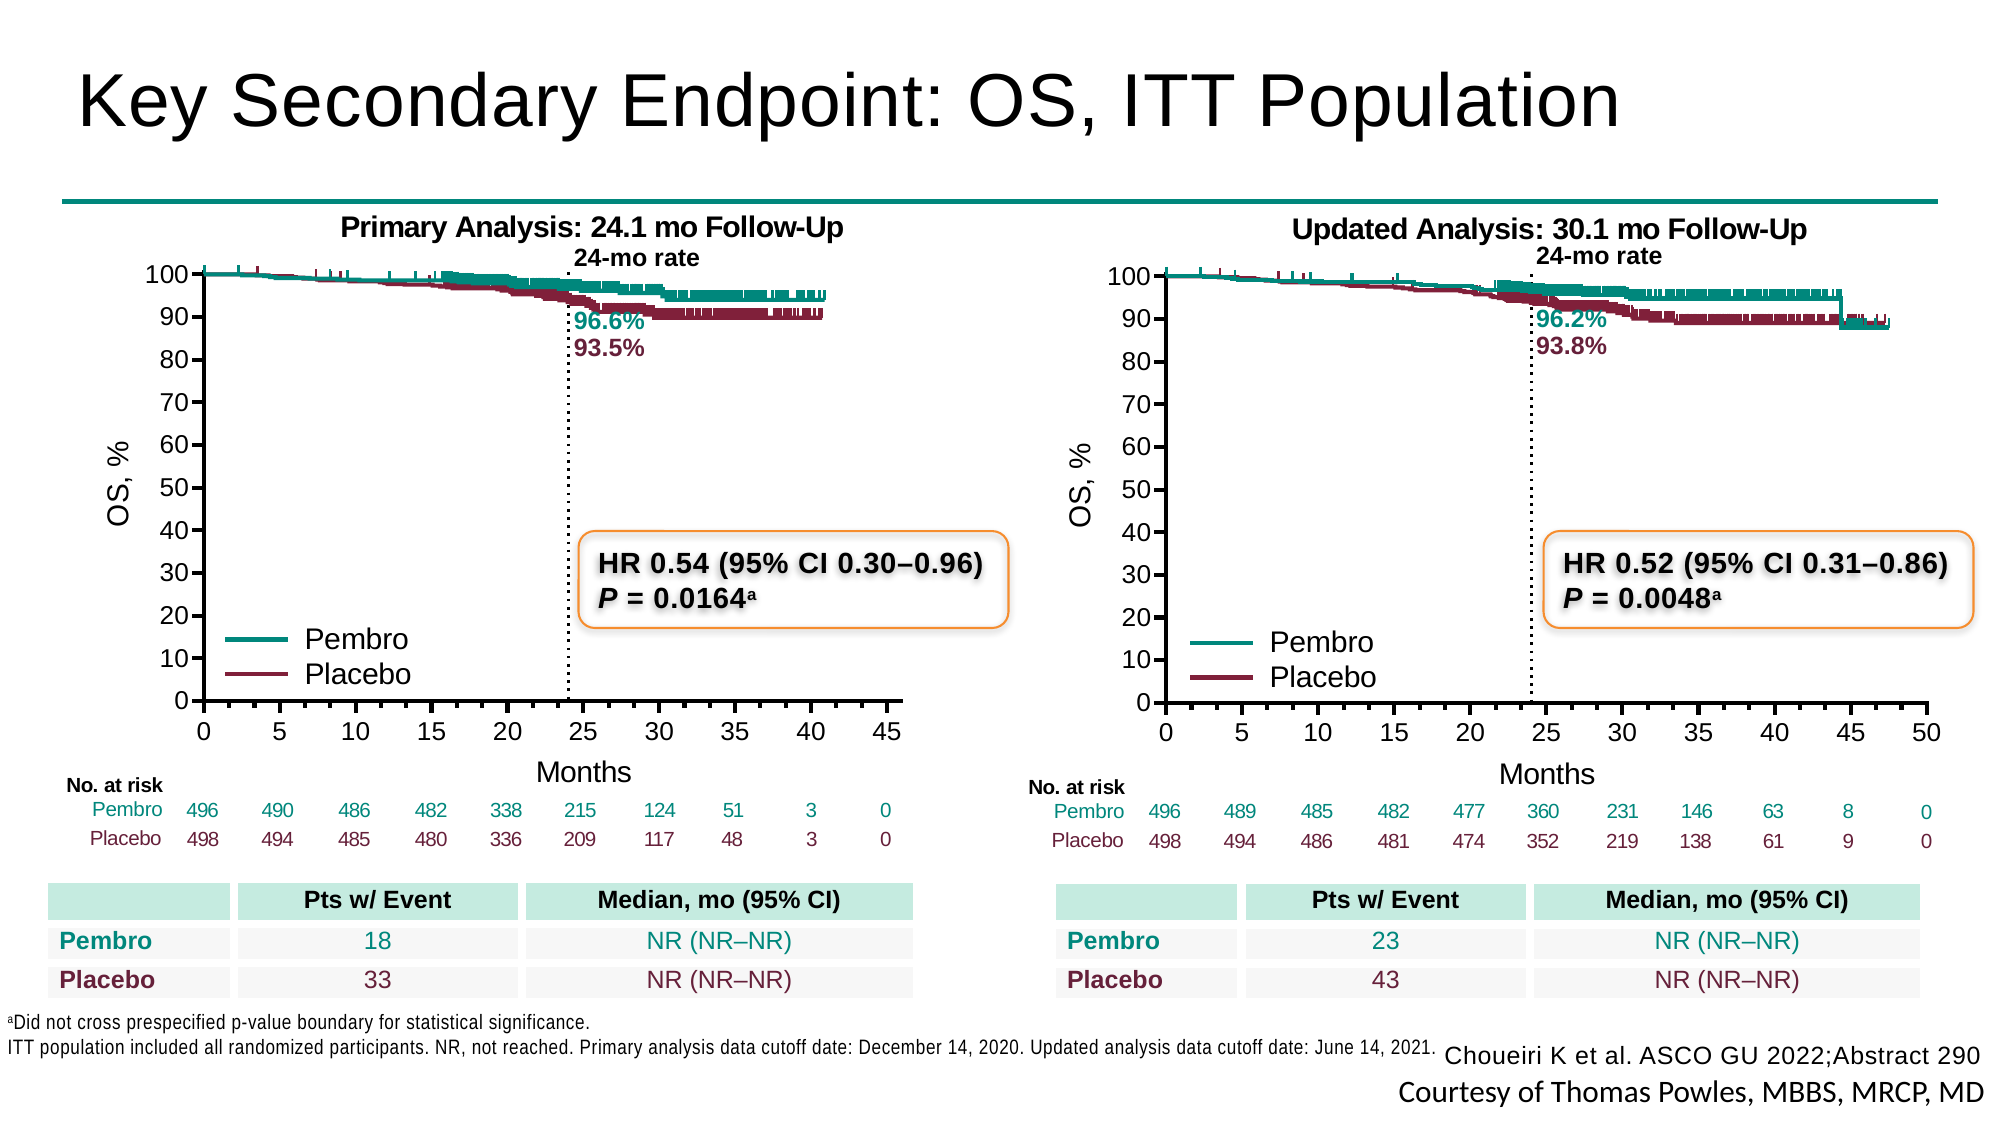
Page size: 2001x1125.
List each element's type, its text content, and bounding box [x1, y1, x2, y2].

table_header Median, mo (95% CI) [526, 883, 913, 920]
table_header Pts w/ Event [238, 883, 518, 920]
table_cell 18 [238, 928, 518, 959]
table_cell Placebo [48, 967, 230, 998]
picture [47, 189, 904, 870]
table_cell 33 [238, 967, 518, 998]
text_box Choueiri K et al. ASCO GU 2022;Abstract 290 [1444, 1039, 1983, 1064]
table_header [48, 883, 230, 920]
table_cell NR (NR–NR) [526, 967, 913, 998]
text_box HR 0.54 (95% CI 0.30–0.96) P = 0.0164a [908, 530, 1003, 629]
title Key Secondary Endpoint: OS, ITT Population [62, 0, 1939, 151]
table_cell Pembro [48, 928, 230, 959]
text_box Courtesy of Thomas Powles, MBBS, MRCP, MD [997, 1064, 2000, 1117]
list aDid not cross prespecified p-value boundary for statistical significance. ITT population included all randomized participants. NR, not reached. Primary analysis data cutoff date: December 14, 2020. Updated analysis data cutoff date: June 14, 2021. [0, 1013, 2000, 1067]
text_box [1008, 191, 2000, 1003]
table_cell NR (NR–NR) [526, 928, 913, 959]
